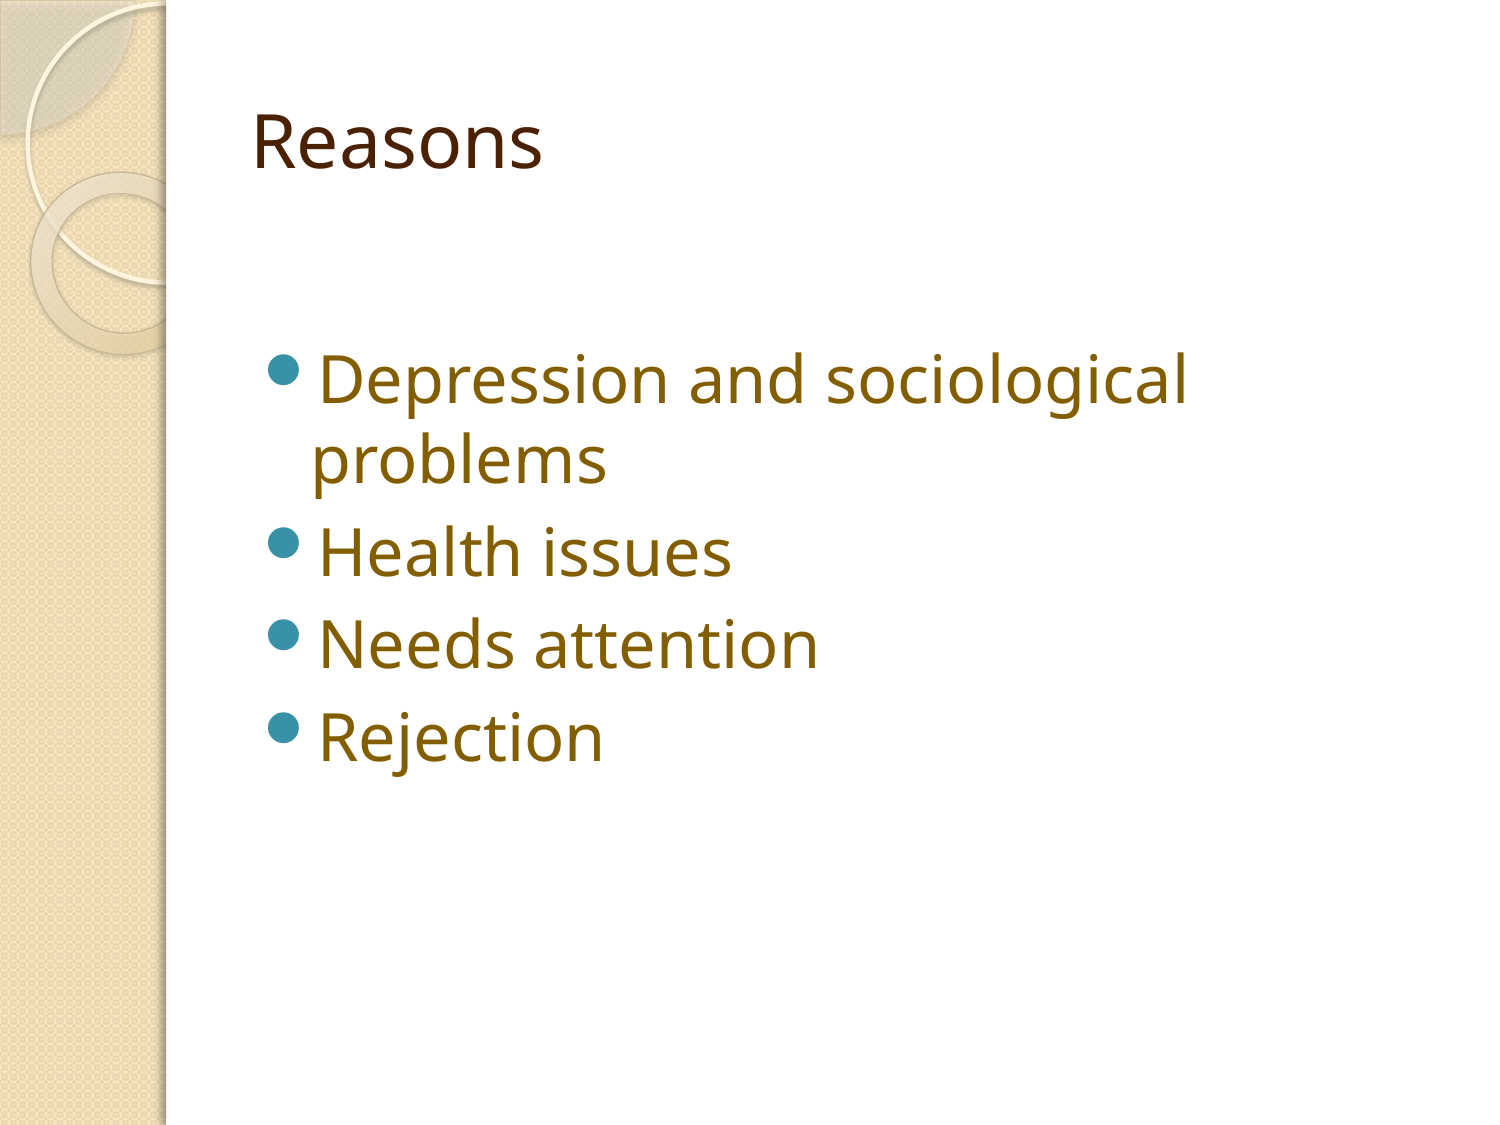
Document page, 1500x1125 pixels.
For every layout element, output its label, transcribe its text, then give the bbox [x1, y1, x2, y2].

title Reasons [235, 45, 1466, 233]
list Depression and sociological problems Health issues Needs attention Rejection [235, 237, 1466, 1025]
